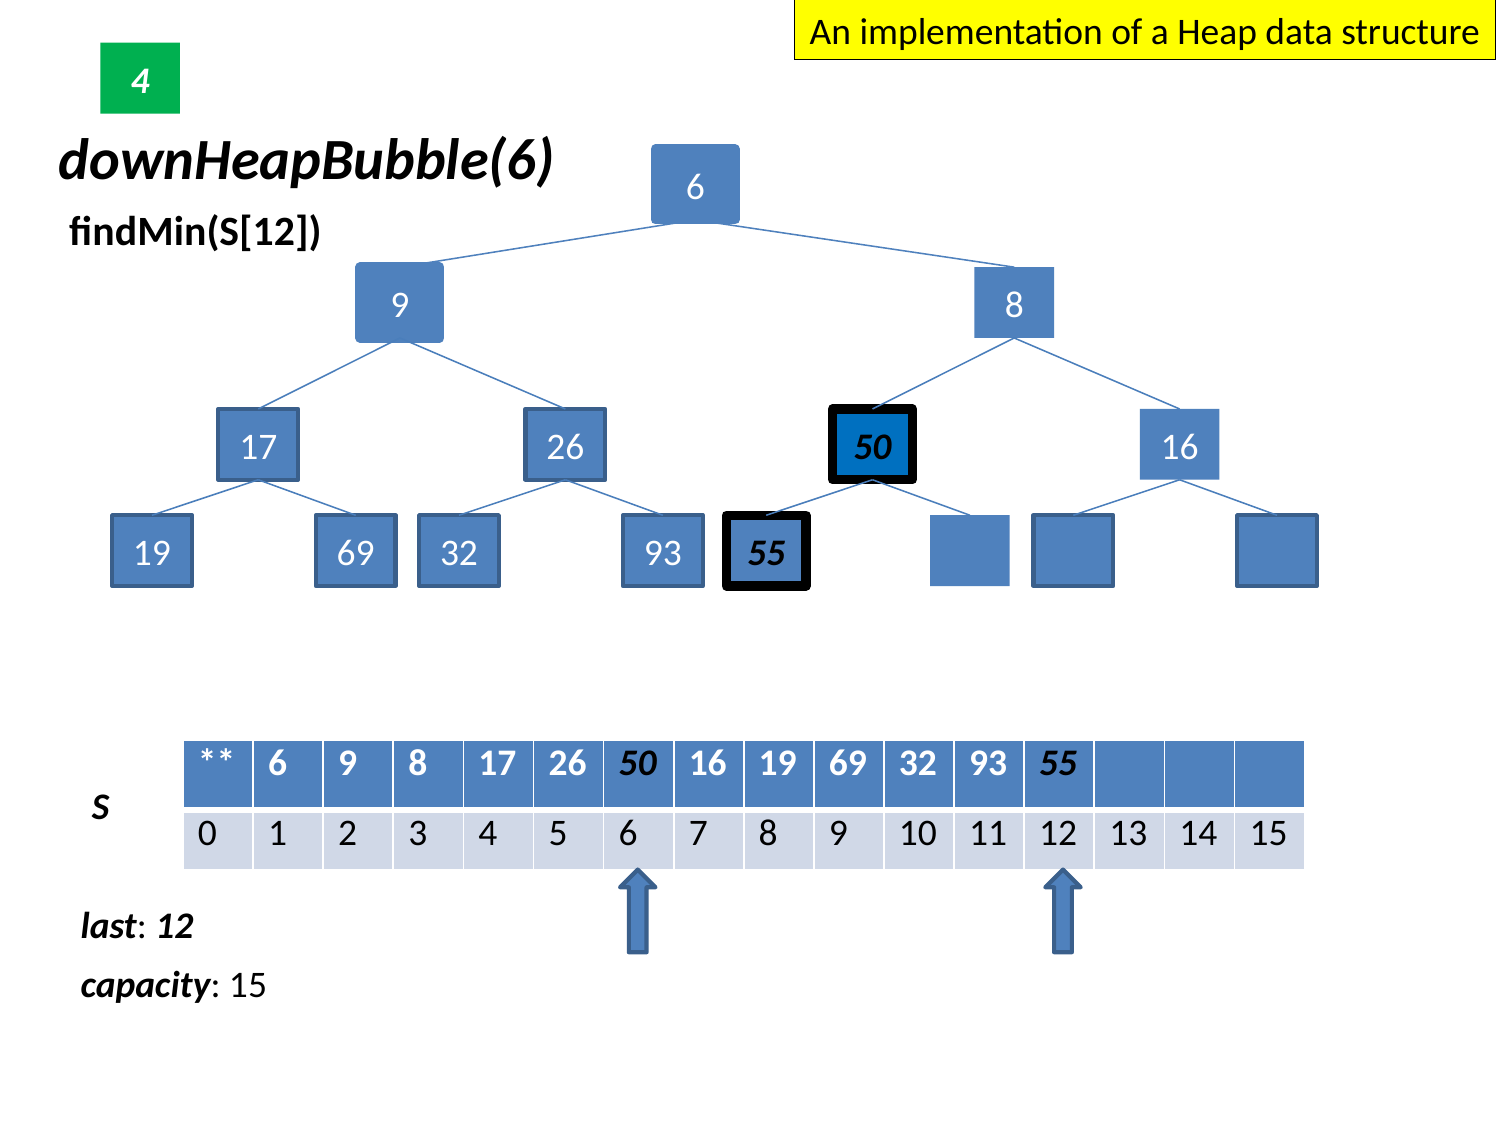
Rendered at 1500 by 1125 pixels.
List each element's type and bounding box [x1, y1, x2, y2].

table_cell [184, 813, 252, 869]
table_header [955, 741, 1023, 807]
table_header [745, 741, 813, 807]
table_cell [604, 813, 673, 869]
text_box [65, 893, 283, 1012]
table_header [604, 741, 673, 807]
table_cell [254, 813, 322, 869]
text_box [44, 41, 1318, 587]
table_cell [534, 813, 603, 869]
table_header [184, 741, 252, 807]
table_header [394, 741, 463, 807]
table_cell [324, 813, 392, 869]
table_cell [815, 813, 883, 869]
table_header [1165, 741, 1234, 807]
table_header [885, 741, 953, 807]
table_header [1235, 741, 1304, 807]
table_cell [955, 813, 1023, 869]
table_header [1095, 741, 1164, 807]
table_cell [885, 813, 953, 869]
table_cell [1095, 813, 1164, 869]
table_header [254, 741, 322, 807]
table_header [1025, 741, 1093, 807]
table_cell [675, 813, 743, 869]
text_box [618, 867, 658, 955]
table_cell [1235, 813, 1304, 869]
table_header [464, 741, 533, 807]
table_header [534, 741, 603, 807]
table_cell [1025, 813, 1093, 869]
text_box [1043, 867, 1083, 955]
table_cell [394, 813, 463, 869]
text_box [794, 0, 1496, 60]
text_box [77, 775, 125, 835]
table_cell [745, 813, 813, 869]
table_header [815, 741, 883, 807]
table_cell [464, 813, 533, 869]
table_cell [1165, 813, 1234, 869]
table_header [324, 741, 392, 807]
table_header [675, 741, 743, 807]
